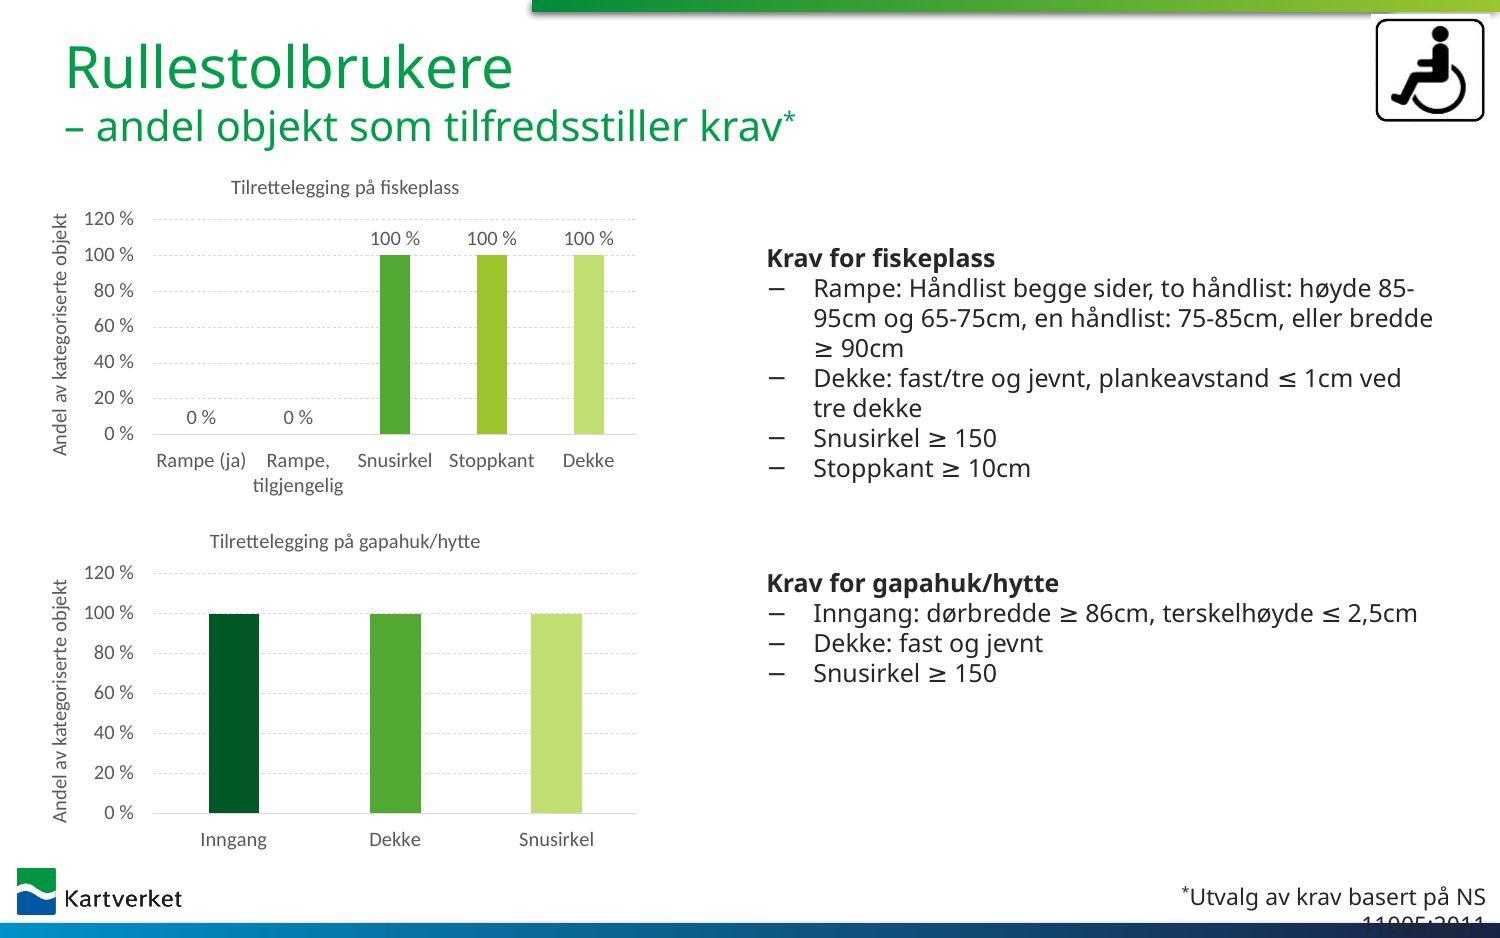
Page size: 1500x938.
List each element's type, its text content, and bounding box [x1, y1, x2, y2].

picture [41, 520, 650, 859]
text_box Krav for gapahuk/hytte Inngang: dørbredde ≥ 86cm, terskelhøyde ≤ 2,5cm Dekke: fast og jevnt Snusirkel ≥ 150 [751, 560, 1452, 695]
picture [41, 166, 650, 505]
text_box *Utvalg av krav basert på NS 11005:2011 [1068, 873, 1500, 938]
text_box Rullestolbrukere – andel objekt som tilfredsstiller krav* [49, 29, 1431, 158]
picture [1371, 13, 1491, 127]
text_box Krav for fiskeplass Rampe: Håndlist begge sider, to håndlist: høyde 85-95cm og 65-75cm, en håndlist: 75-85cm, eller bredde ≥ 90cm Dekke: fast/tre og jevnt, plankeavstand ≤ 1cm ved tre dekke Snusirkel ≥ 150 Stoppkant ≥ 10cm [751, 235, 1452, 490]
